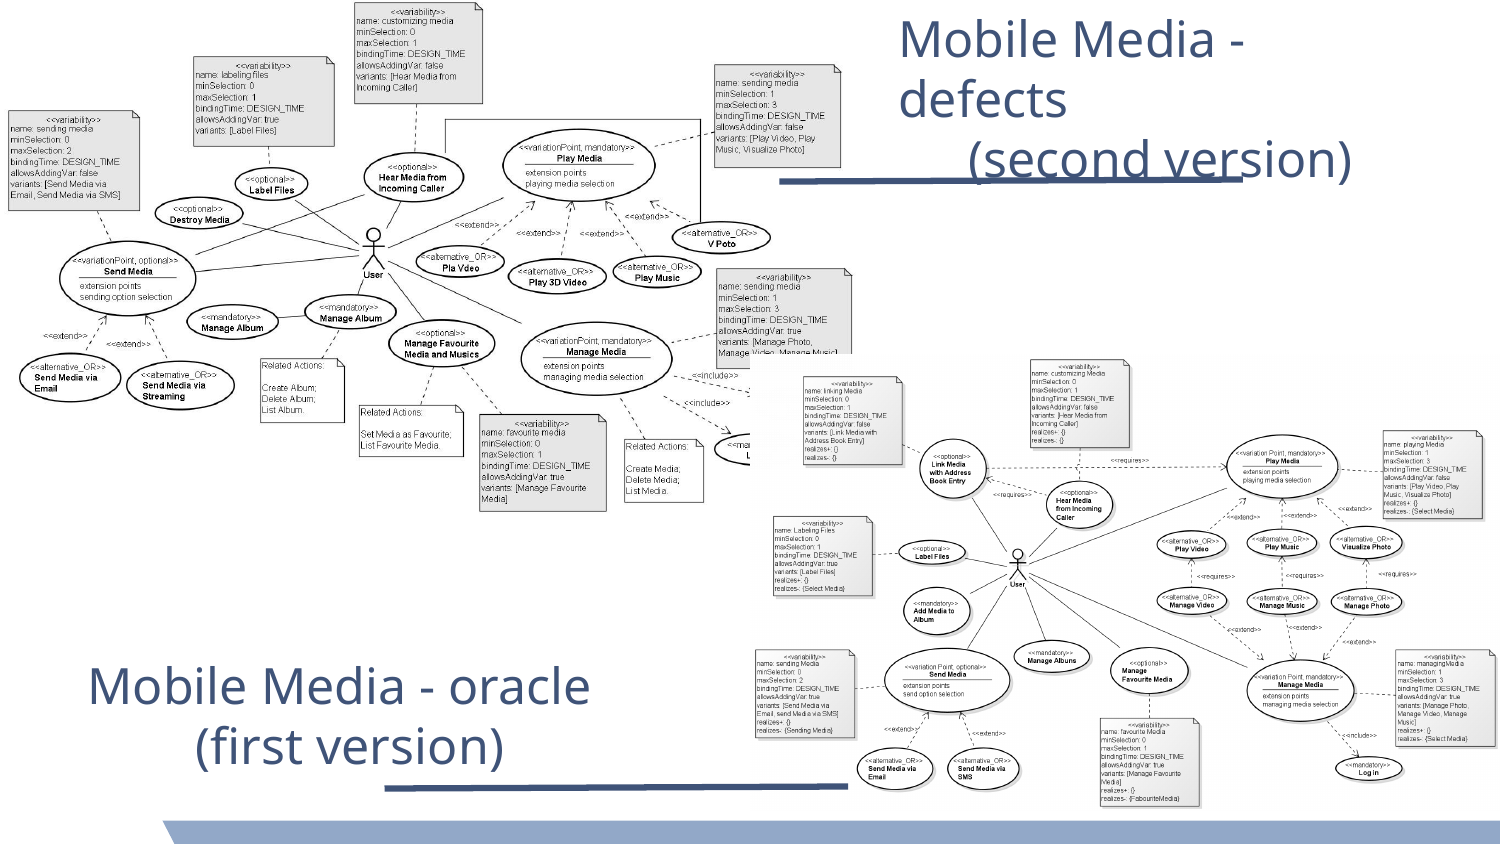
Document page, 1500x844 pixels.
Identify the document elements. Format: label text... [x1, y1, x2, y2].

picture [0, 0, 1500, 812]
title Mobile Media - oracle (first version) [72, 652, 627, 776]
title Mobile Media - defects (second version) [883, 36, 1438, 159]
